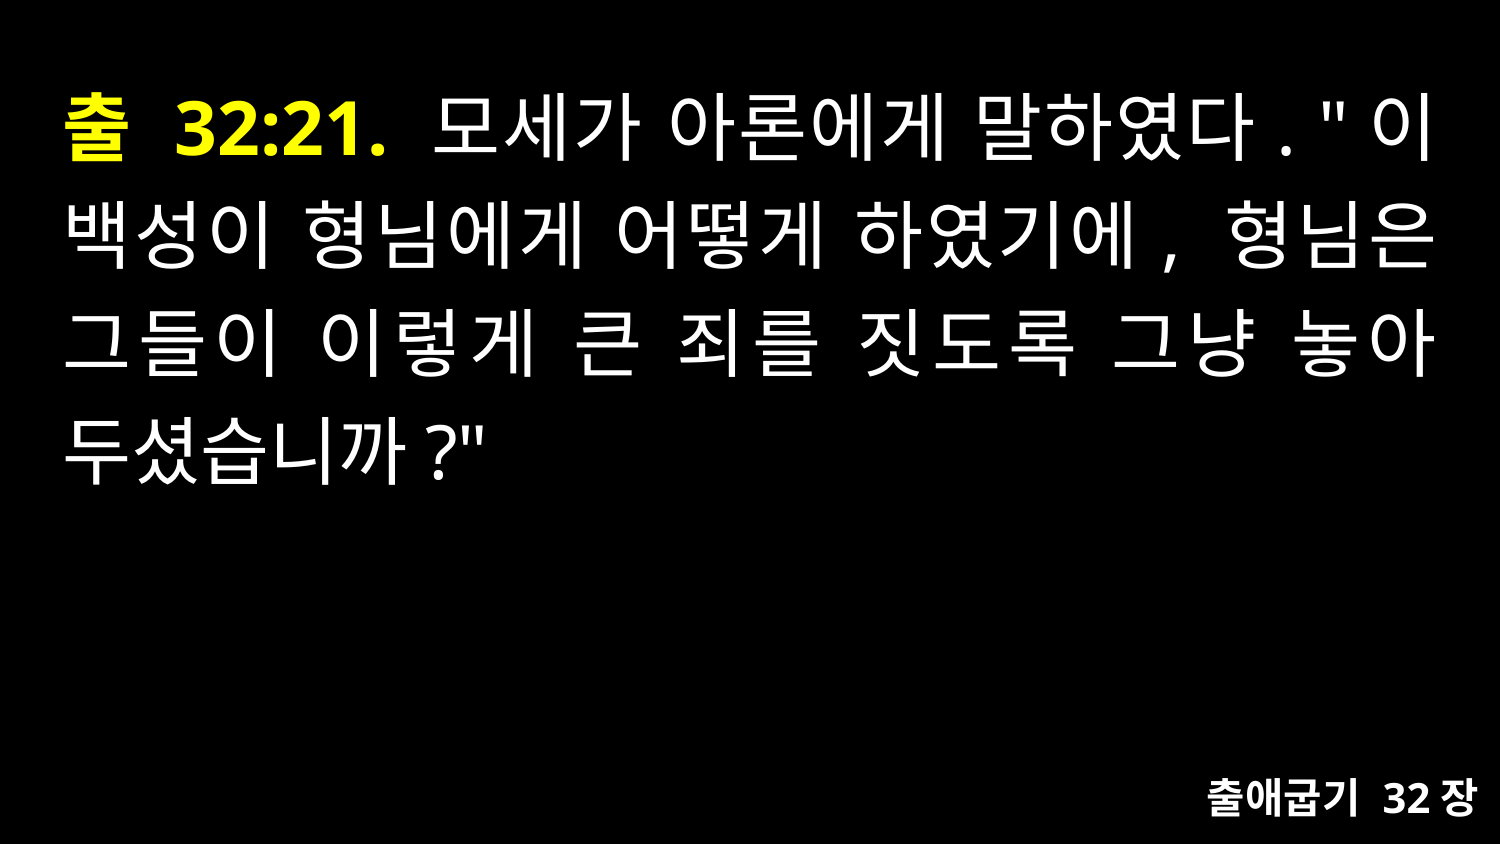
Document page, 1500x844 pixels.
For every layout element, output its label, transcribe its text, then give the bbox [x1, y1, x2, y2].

title 출 32:21. 모세가 아론에게 말하였다. "이 백성이 형님에게 어떻게 하였기에, 형님은 그들이 이렇게 큰 죄를 짓도록 그냥 놓아 두셨습니까?" [0, 0, 1500, 844]
subtitle 출애굽기 32장 [916, 770, 1500, 844]
